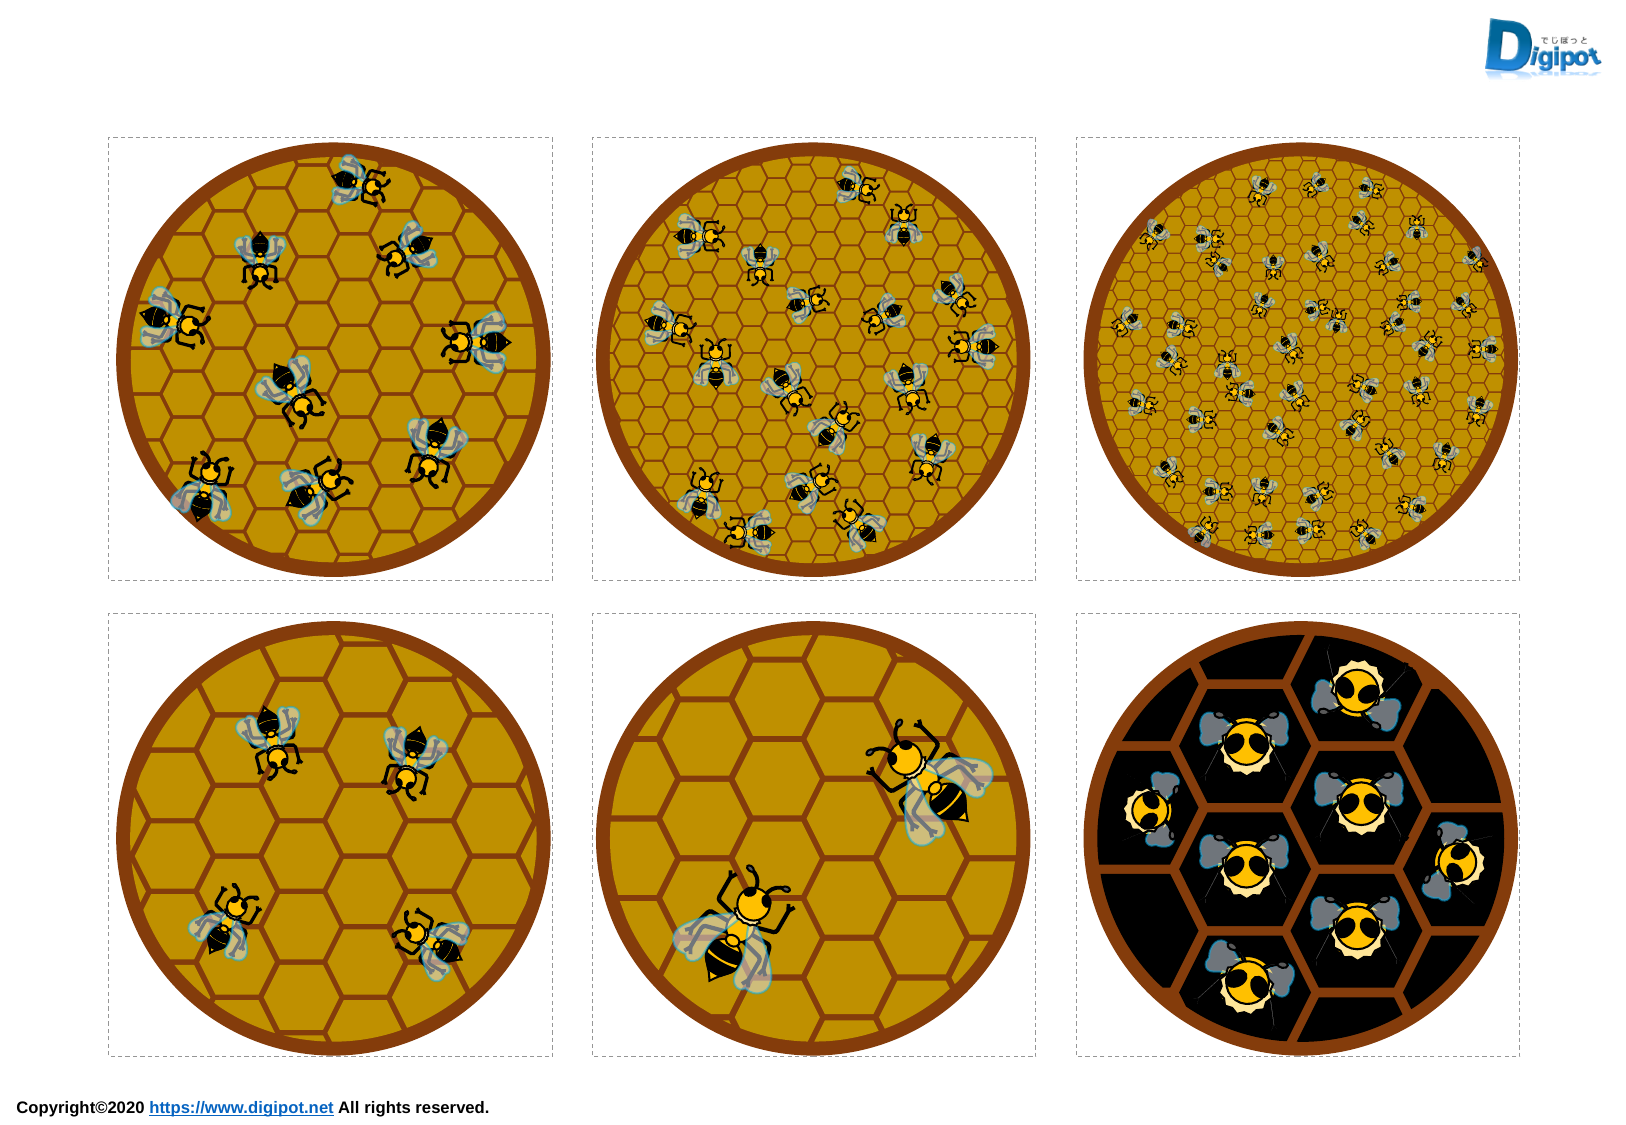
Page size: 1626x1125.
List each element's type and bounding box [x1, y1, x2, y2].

text_box [595, 621, 1031, 1056]
text_box [1083, 621, 1518, 1056]
text_box [1083, 142, 1518, 577]
picture [1485, 18, 1602, 82]
text_box [116, 621, 551, 1056]
text_box [595, 142, 1031, 577]
text_box [116, 142, 551, 577]
